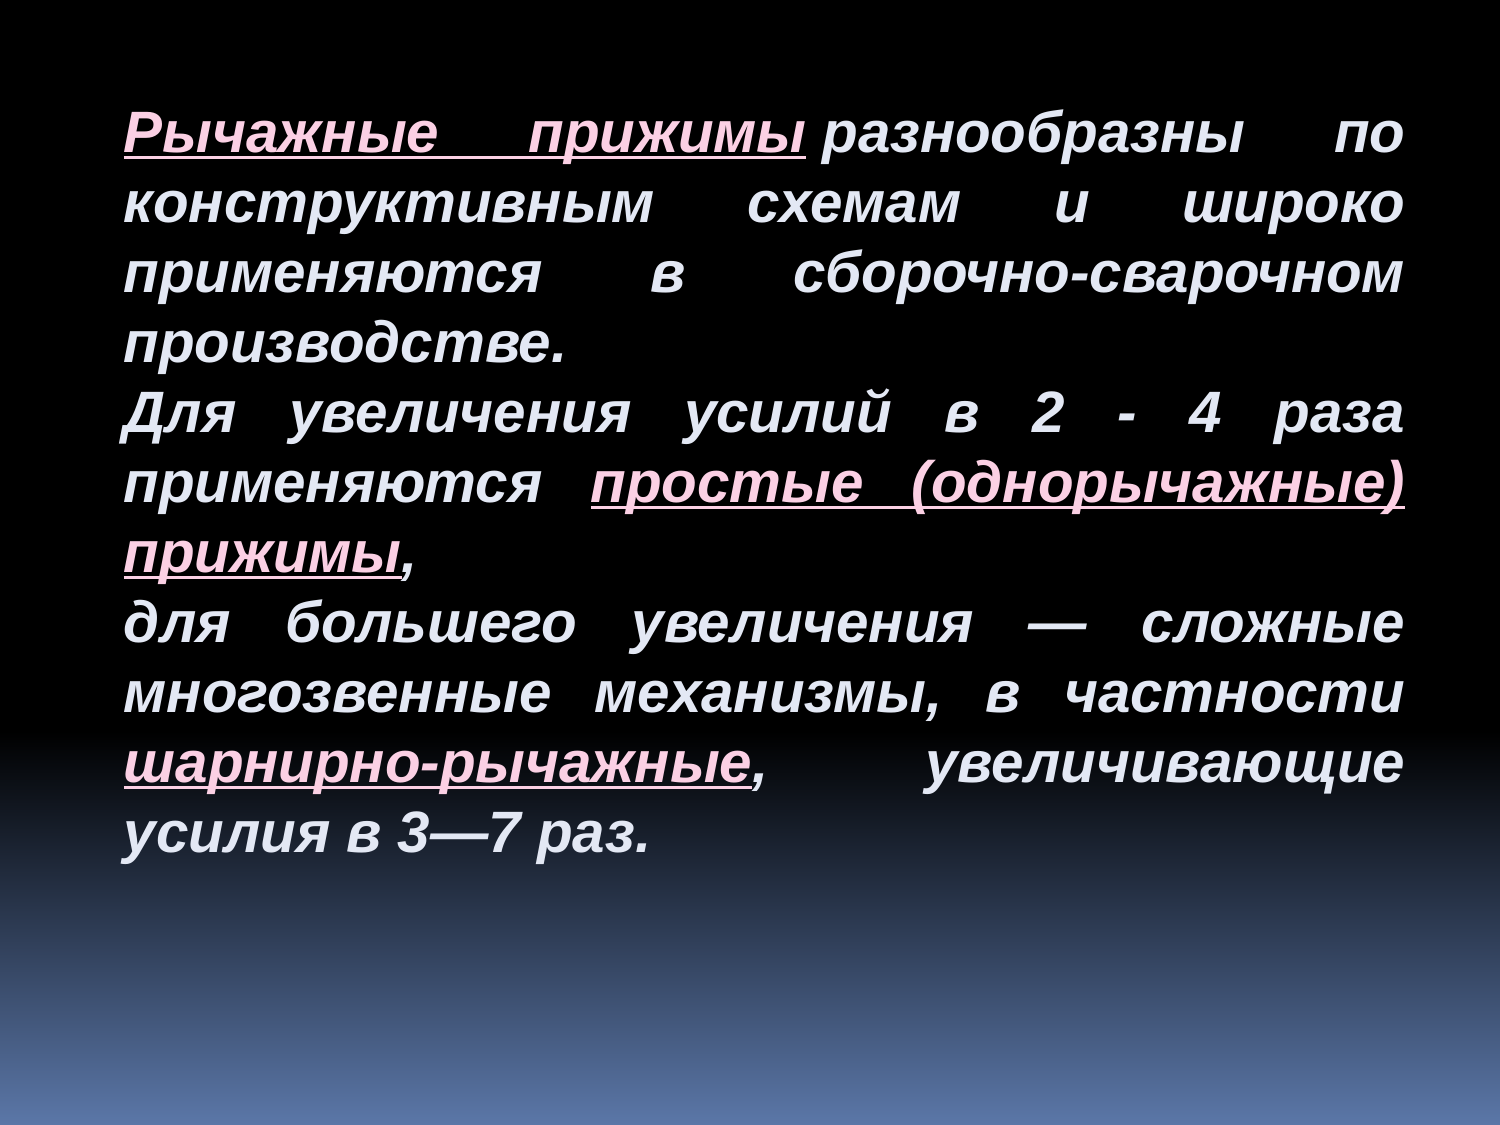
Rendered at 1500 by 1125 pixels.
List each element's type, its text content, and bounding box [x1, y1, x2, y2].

text_box Рычажные прижимы разнообразны по конструктивным схемам и широко применяются в сборочно-сварочном производстве. Для увеличения усилий в 2 - 4 раза применяются простые (одноры­чажные) прижимы, для большего увеличения — сложные много­звенные механизмы, в частности шарнирно-рычажные, увеличи­вающие усилия в 3—7 раз. [109, 87, 1421, 962]
